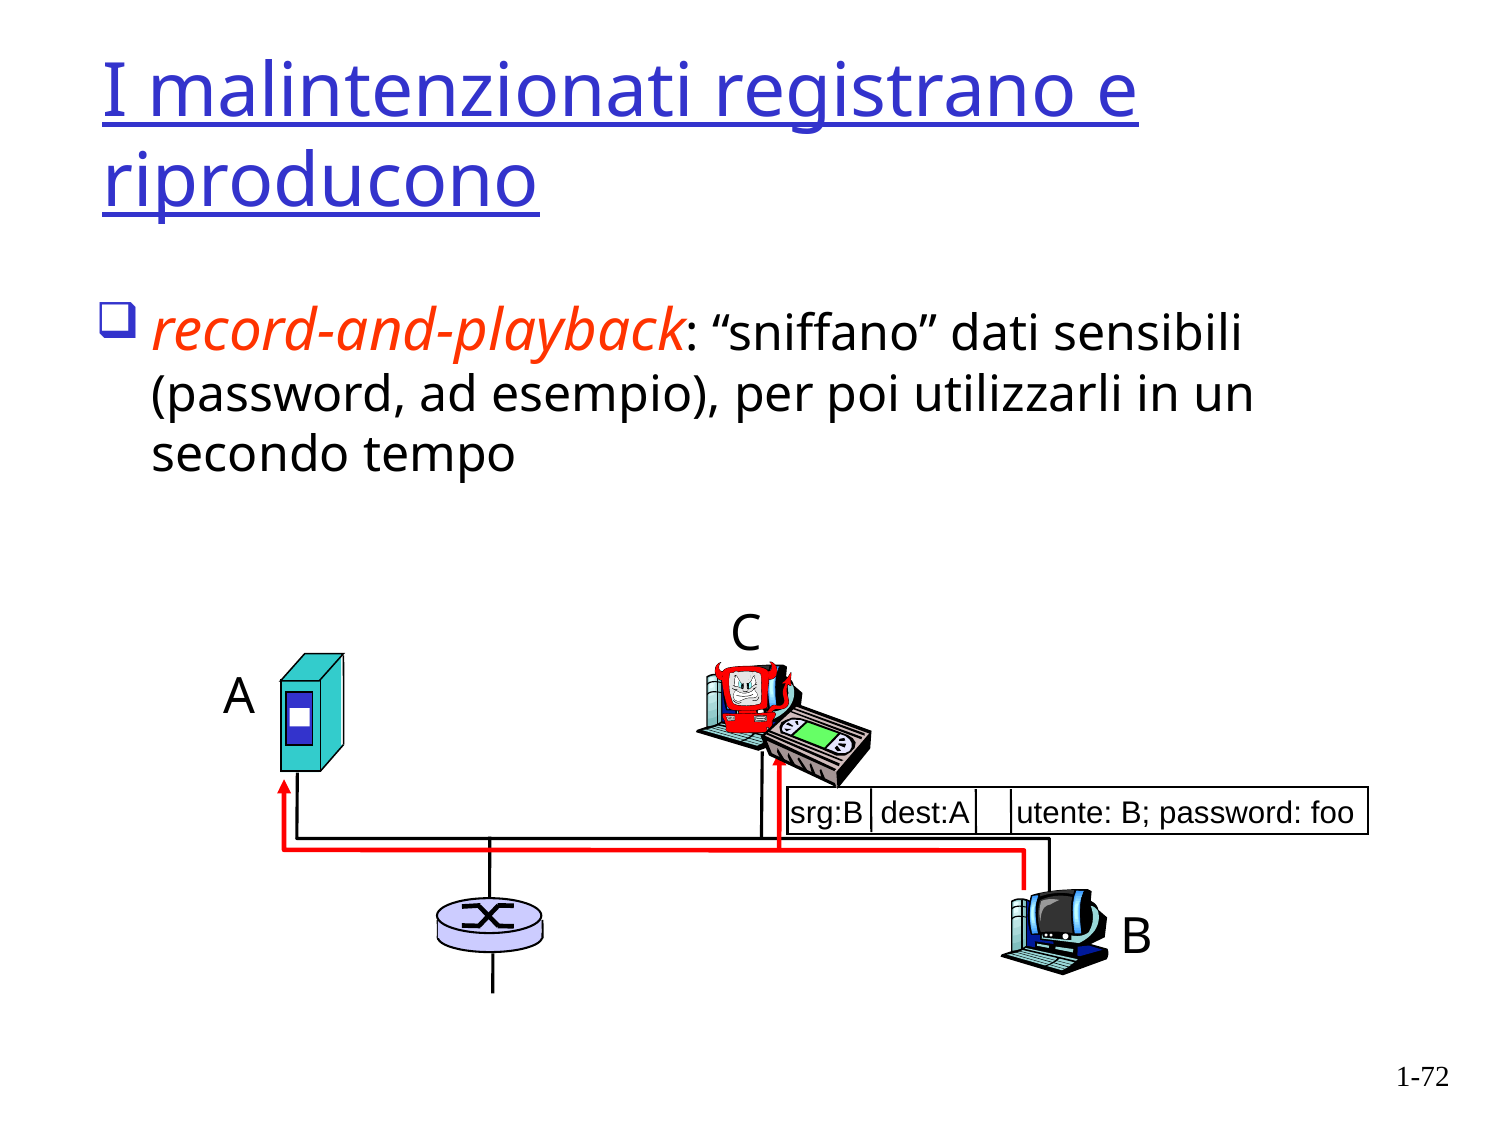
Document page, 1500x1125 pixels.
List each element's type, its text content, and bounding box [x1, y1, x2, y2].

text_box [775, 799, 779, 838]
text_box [787, 786, 1368, 835]
text_box C [715, 593, 777, 660]
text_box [436, 897, 543, 952]
slide_number 1-72 [1362, 1049, 1465, 1125]
picture [695, 660, 873, 790]
text_box I malintenzionati registrano e riproducono [87, 33, 1363, 229]
text_box B [1116, 896, 1168, 972]
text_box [280, 653, 344, 773]
text_box [780, 838, 1050, 886]
text_box [302, 780, 779, 850]
text_box record-and-playback: “sniffano” dati sensibili (password, ad esempio), per poi utilizzarli in un secondo tempo [80, 284, 1406, 562]
text_box [277, 781, 1025, 887]
picture [1000, 888, 1111, 976]
text_box A [208, 655, 271, 732]
text_box srg:B dest:A utente: B; password: foo [877, 782, 1409, 838]
